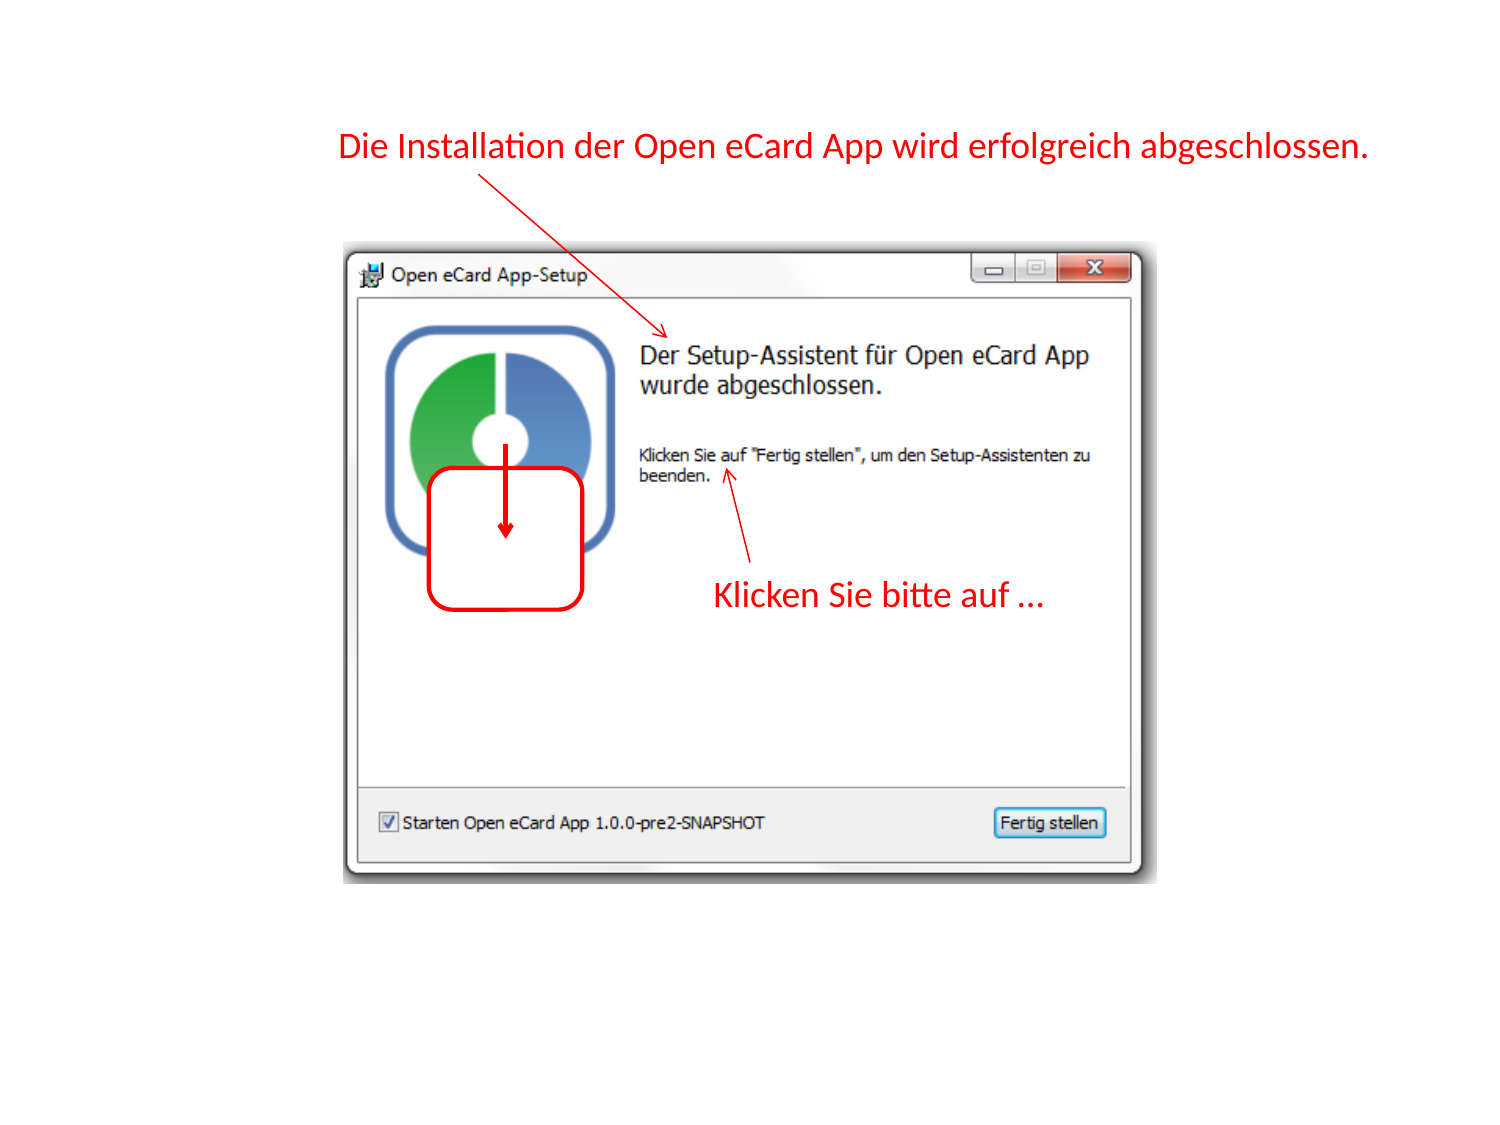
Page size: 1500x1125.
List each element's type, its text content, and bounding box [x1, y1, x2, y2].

picture [343, 241, 1157, 884]
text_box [726, 467, 751, 563]
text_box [477, 173, 668, 339]
text_box Die Installation der Open eCard App wird erfolgreich abgeschlossen. [323, 113, 1386, 174]
